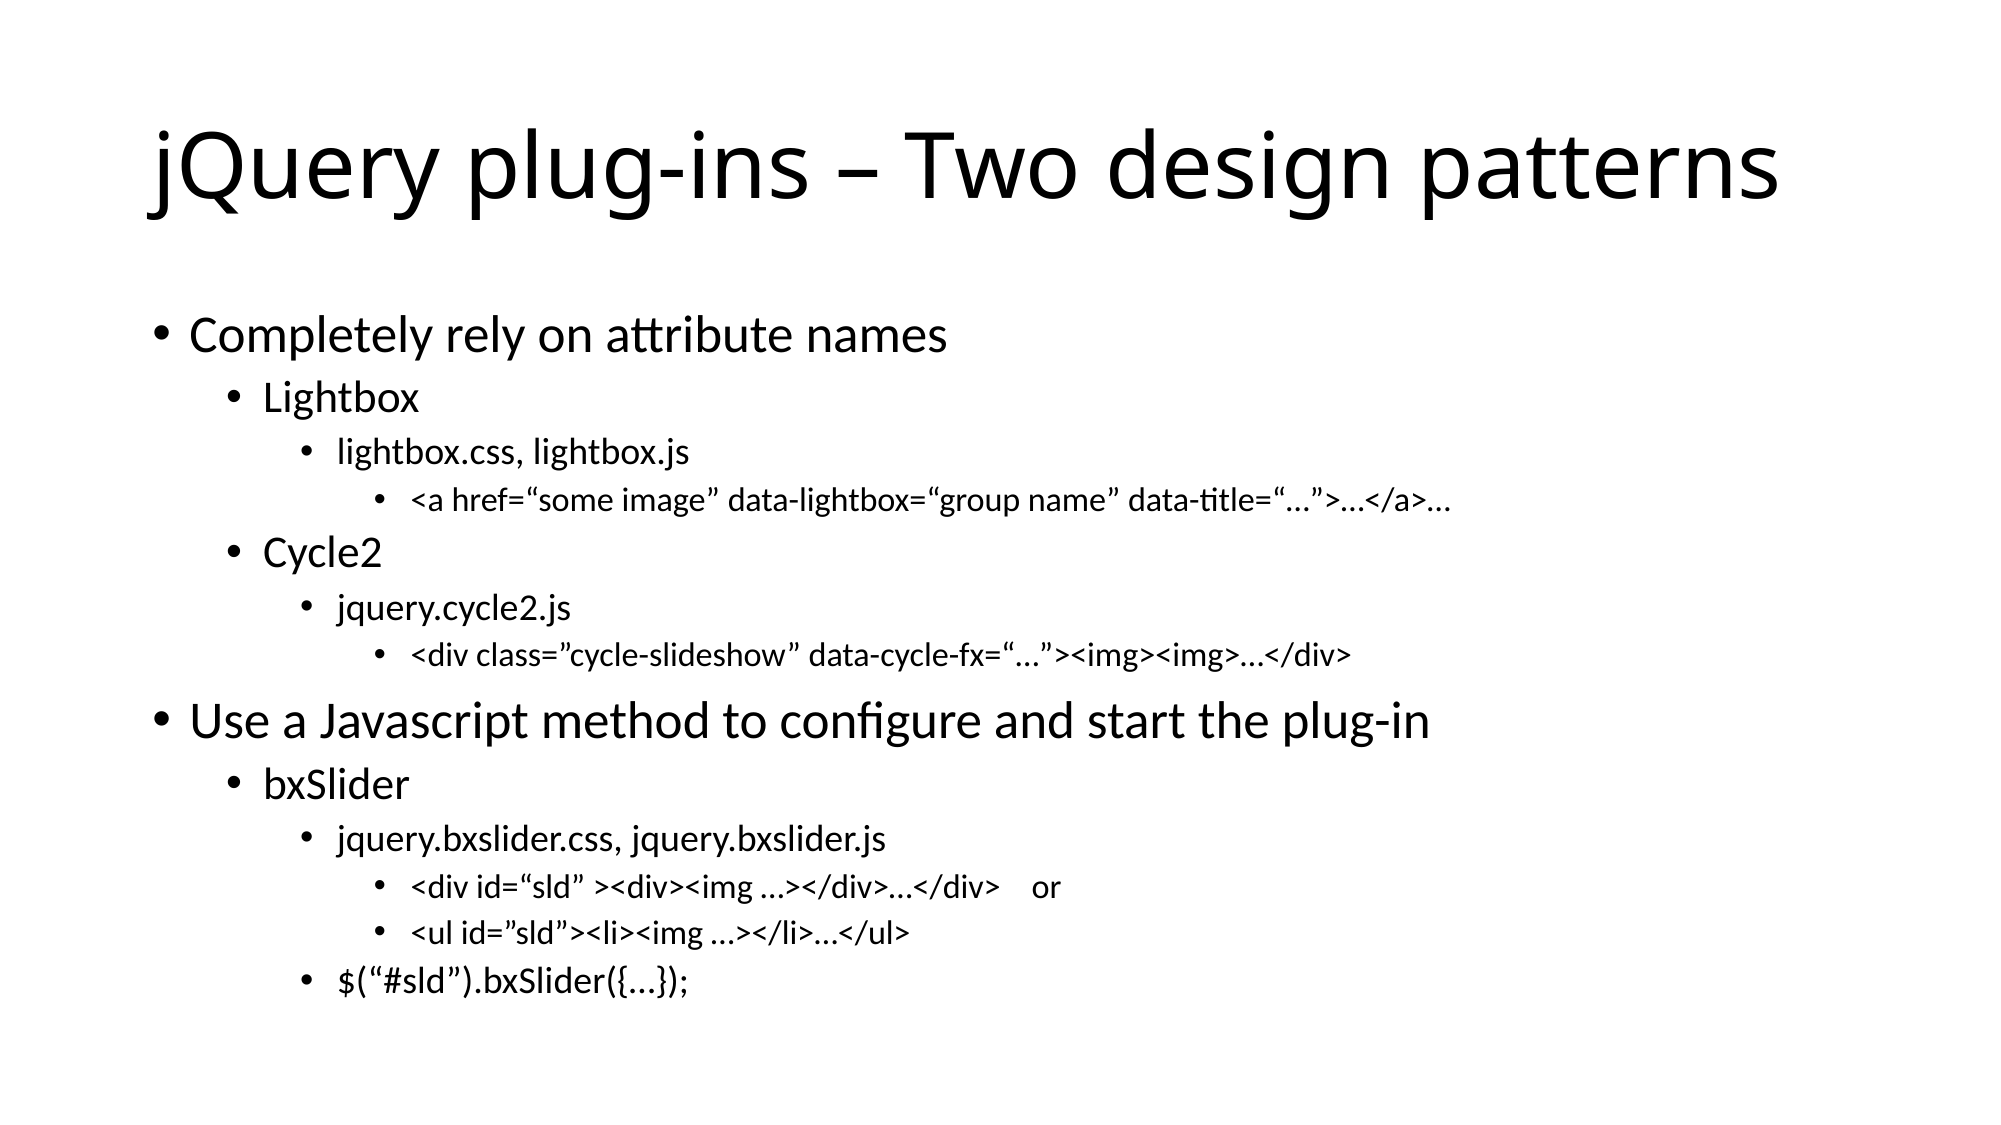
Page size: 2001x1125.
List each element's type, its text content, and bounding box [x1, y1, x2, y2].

list Completely rely on attribute names Lightbox lightbox.css, lightbox.js <a href=“some image” data-lightbox=“group name” data-title=“…”>…</a>… Cycle2 jquery.cycle2.js <div class=”cycle-slideshow” data-cycle-fx=“…”><img><img>…</div> Use a Javascript method to configure and start the plug-in bxSlider jquery.bxslider.css, jquery.bxslider.js <div id=“sld” ><div><img …></div>…</div> or <ul id=”sld”><li><img …></li>…</ul> $(“#sld”).bxSlider({…}); [137, 299, 1890, 1014]
title jQuery plug-ins – Two design patterns [137, 59, 1863, 278]
